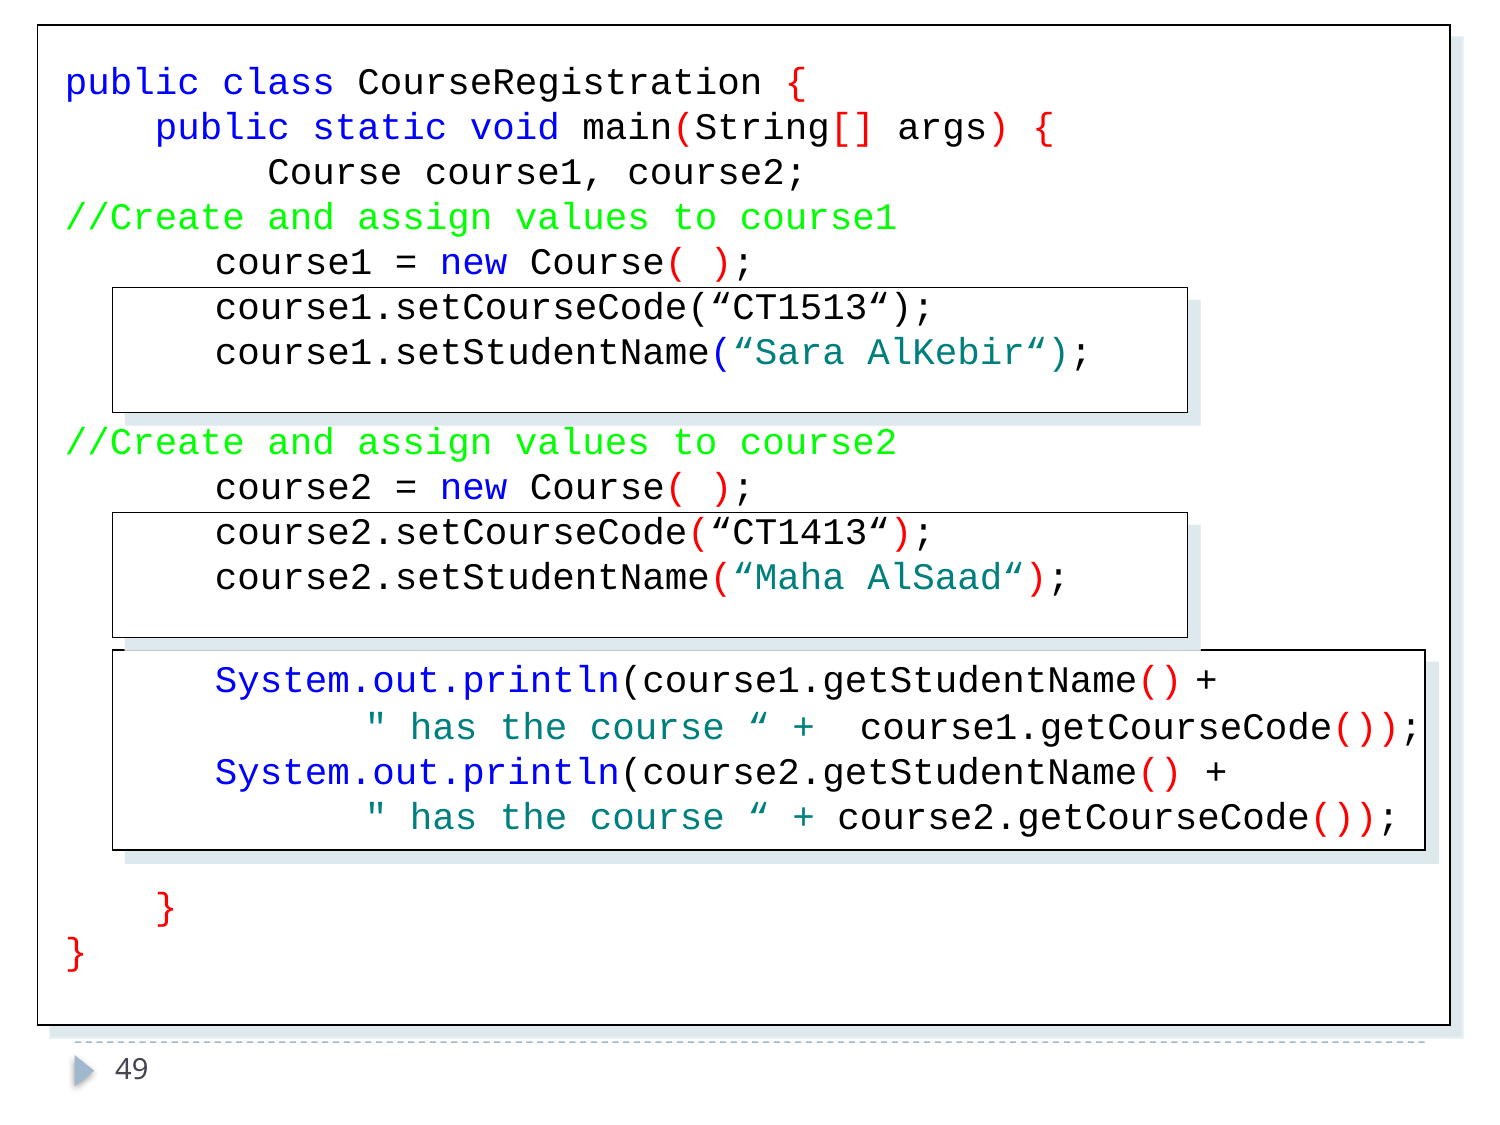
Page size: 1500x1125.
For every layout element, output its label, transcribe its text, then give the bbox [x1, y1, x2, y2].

text_box [37, 24, 1450, 1025]
text_box public class CourseRegistration { public static void main(String[] args) { Course course1, course2; //Create and assign values to course1 course1 = new Course( ); course1.setCourseCode(“CT1513“); course1.setStudentName(“Sara AlKebir“); //Create and assign values to course2 course2 = new Course( ); course2.setCourseCode(“CT1413“); course2.setStudentName(“Maha AlSaad“); System.out.println(course1.getStudentName() + " has the course “ + course1.getCourseCode()); System.out.println(course2.getStudentName() + " has the course “ + course2.getCourseCode()); } } [50, 49, 1500, 1025]
slide_number 49 [100, 1042, 426, 1103]
